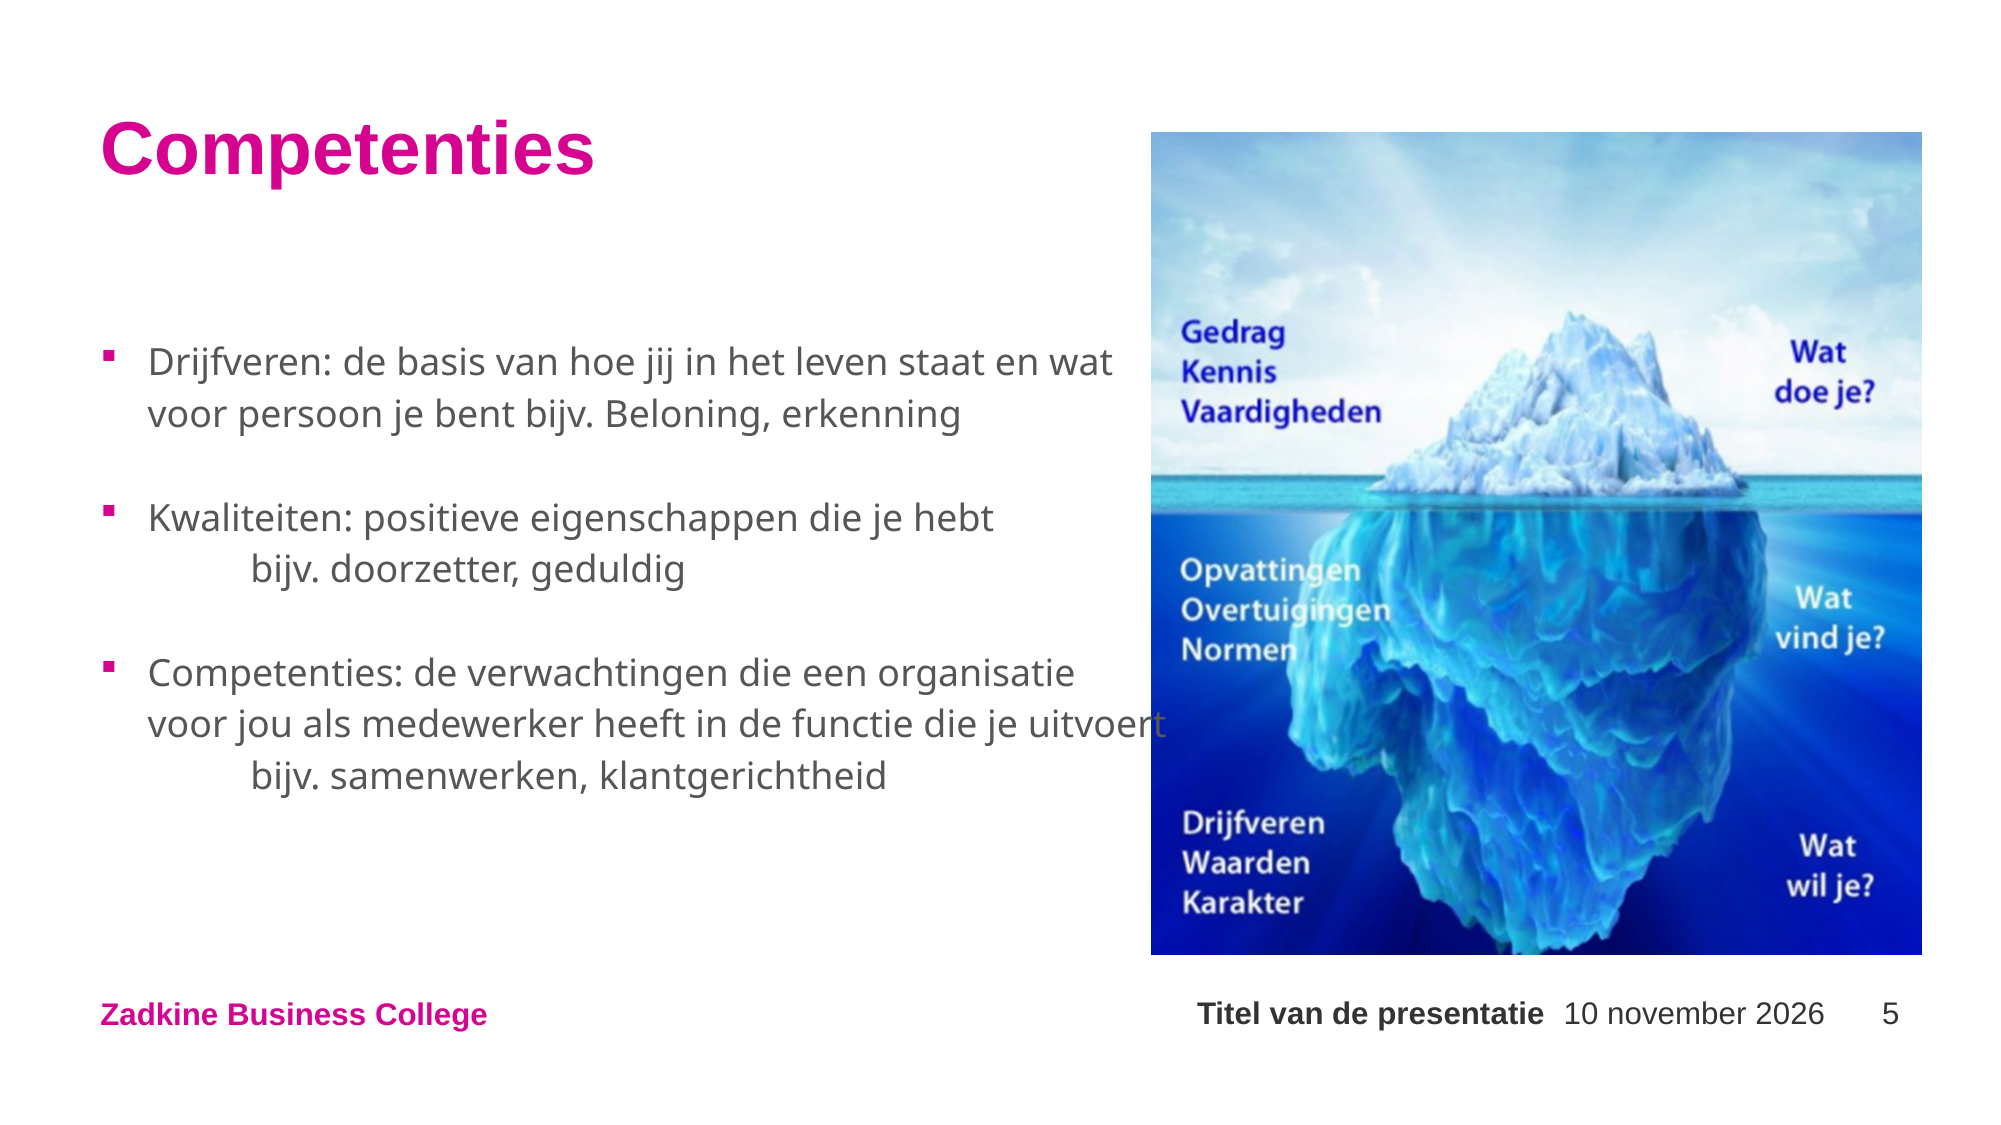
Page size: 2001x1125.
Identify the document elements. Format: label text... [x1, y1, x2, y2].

picture [1151, 132, 1922, 955]
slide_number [1546, 993, 1825, 1033]
list Drijfveren: de basis van hoe jij in het leven staat en wat voor persoon je bent bijv. Beloning, erkenning Kwaliteiten: positieve eigenschappen die je hebt bijv. doorzetter, geduldig Competenties: de verwachtingen die een organisatie voor jou als medewerker heeft in de functie die je uitvoert bijv. samenwerken, klantgerichtheid [100, 331, 1151, 917]
title Competenties [100, 100, 1900, 190]
slide_number 5 [1825, 993, 1900, 1033]
footer Titel van de presentatie [870, 993, 1546, 1033]
